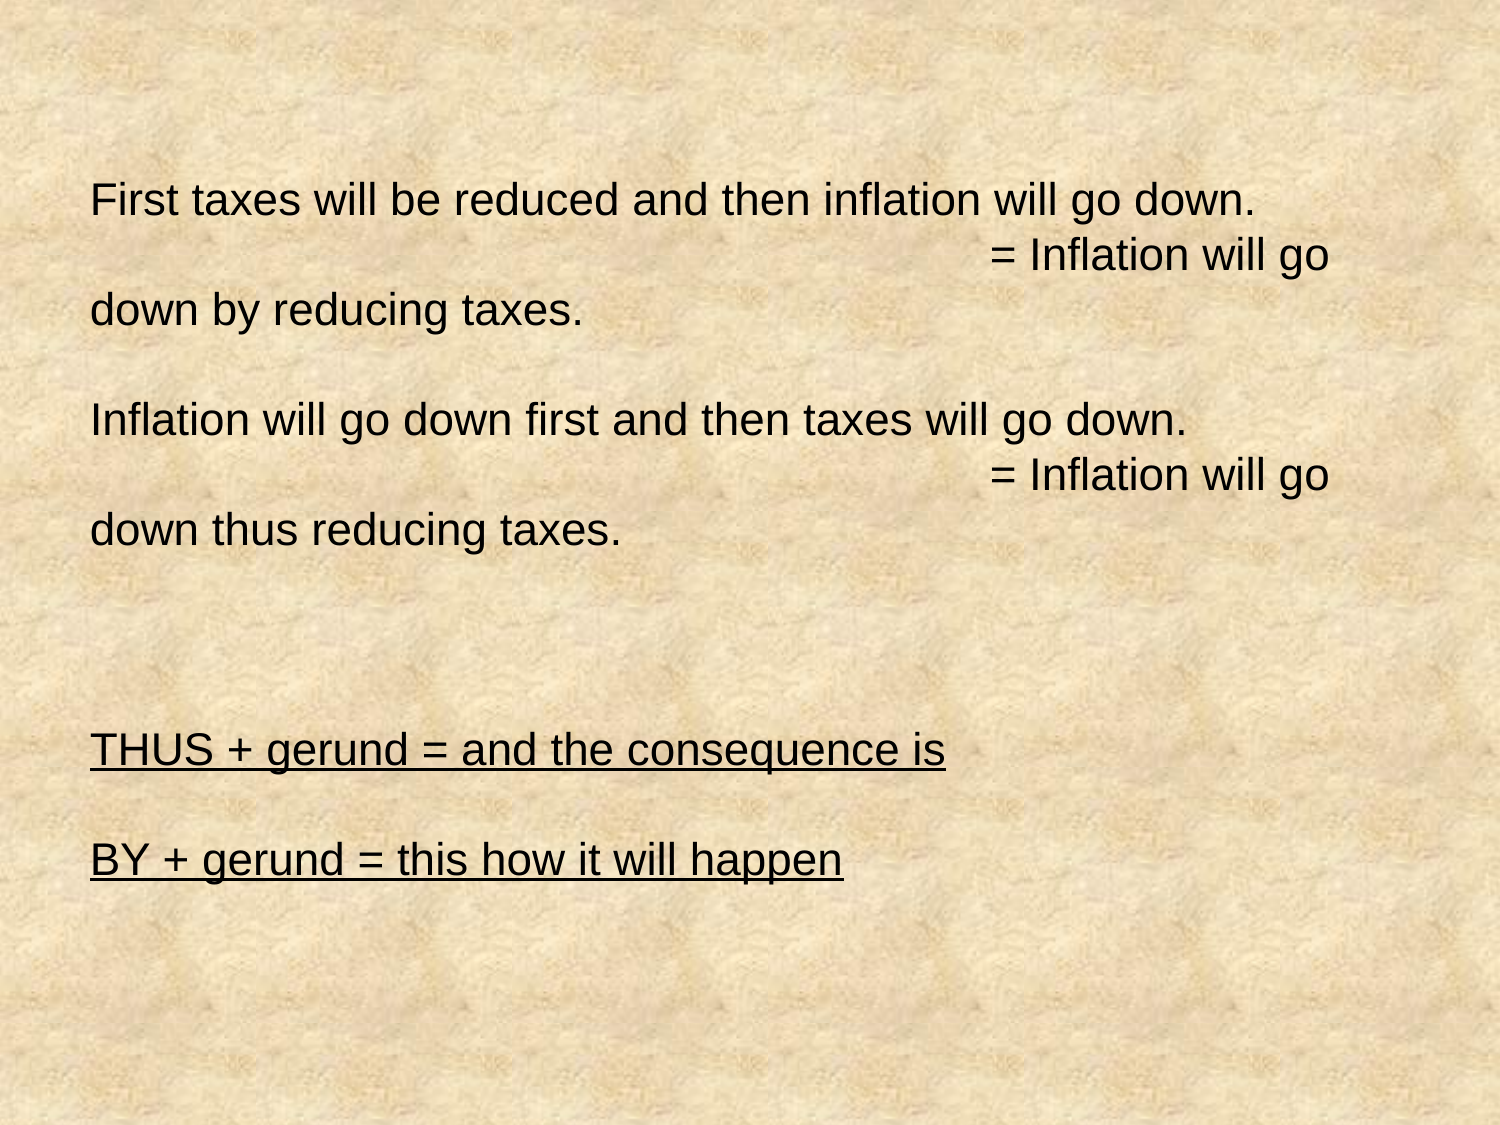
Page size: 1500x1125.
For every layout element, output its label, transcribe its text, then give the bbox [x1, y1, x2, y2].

text_box THUS + gerund = and the consequence is BY + gerund = this how it will happen [74, 712, 1425, 893]
picture [0, 0, 1500, 1125]
text_box First taxes will be reduced and then inflation will go down. = Inflation will go down by reducing taxes. Inflation will go down first and then taxes will go down. = Inflation will go down thus reducing taxes. [75, 162, 1463, 563]
